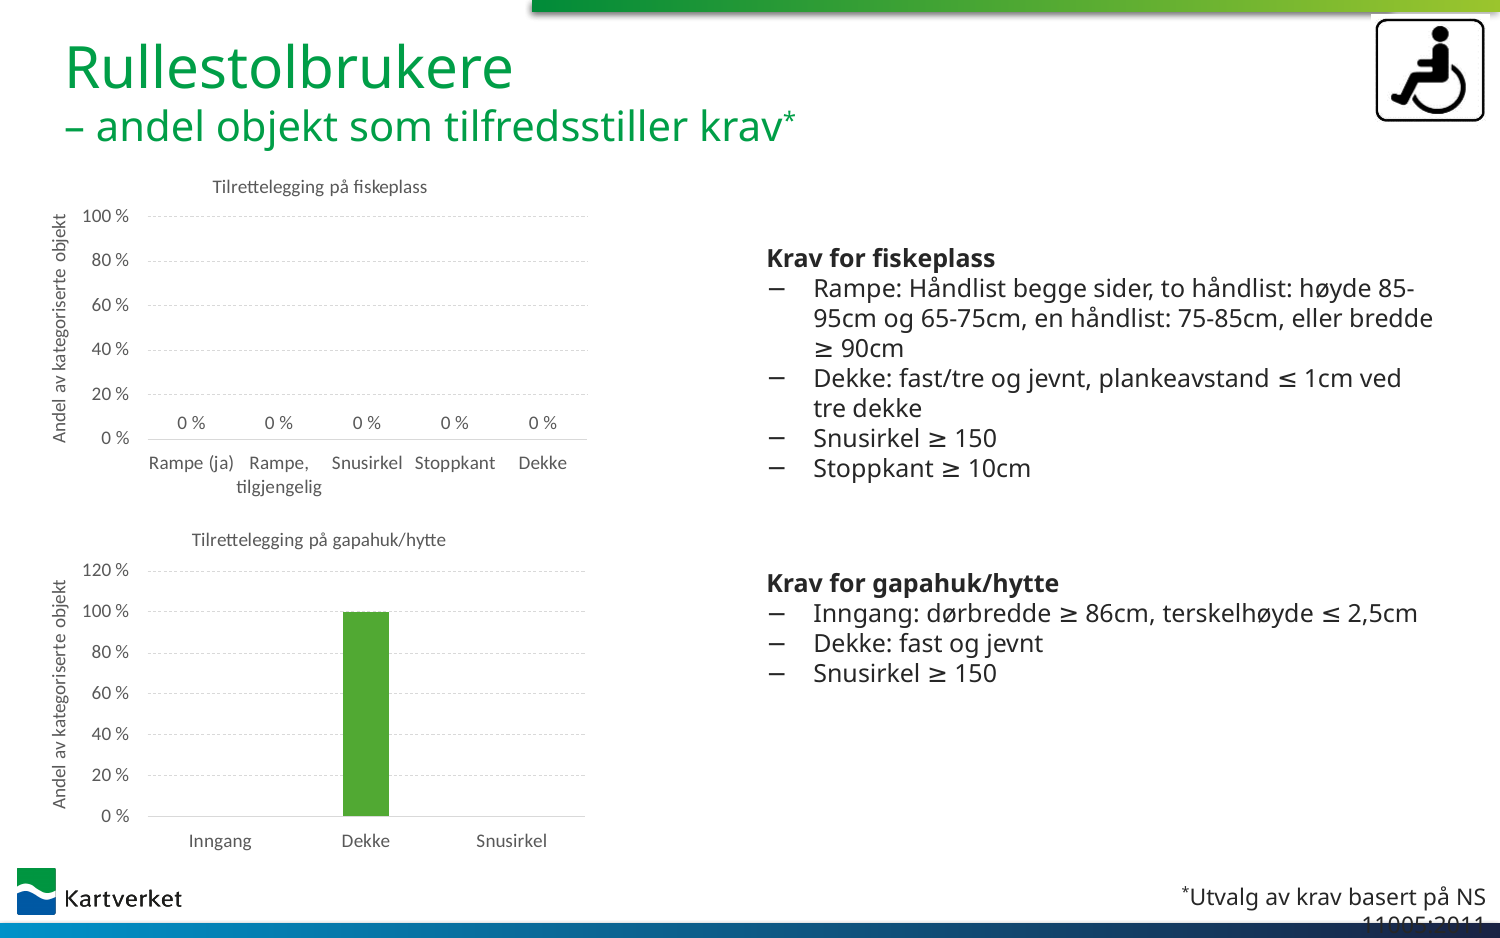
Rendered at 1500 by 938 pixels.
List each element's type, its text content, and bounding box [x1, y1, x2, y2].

picture [41, 520, 596, 859]
text_box Krav for gapahuk/hytte Inngang: dørbredde ≥ 86cm, terskelhøyde ≤ 2,5cm Dekke: fast og jevnt Snusirkel ≥ 150 [751, 560, 1452, 695]
text_box *Utvalg av krav basert på NS 11005:2011 [1068, 873, 1500, 938]
picture [1371, 13, 1491, 127]
picture [41, 166, 598, 505]
text_box Rullestolbrukere – andel objekt som tilfredsstiller krav* [49, 29, 1431, 158]
text_box Krav for fiskeplass Rampe: Håndlist begge sider, to håndlist: høyde 85-95cm og 65-75cm, en håndlist: 75-85cm, eller bredde ≥ 90cm Dekke: fast/tre og jevnt, plankeavstand ≤ 1cm ved tre dekke Snusirkel ≥ 150 Stoppkant ≥ 10cm [751, 235, 1452, 490]
